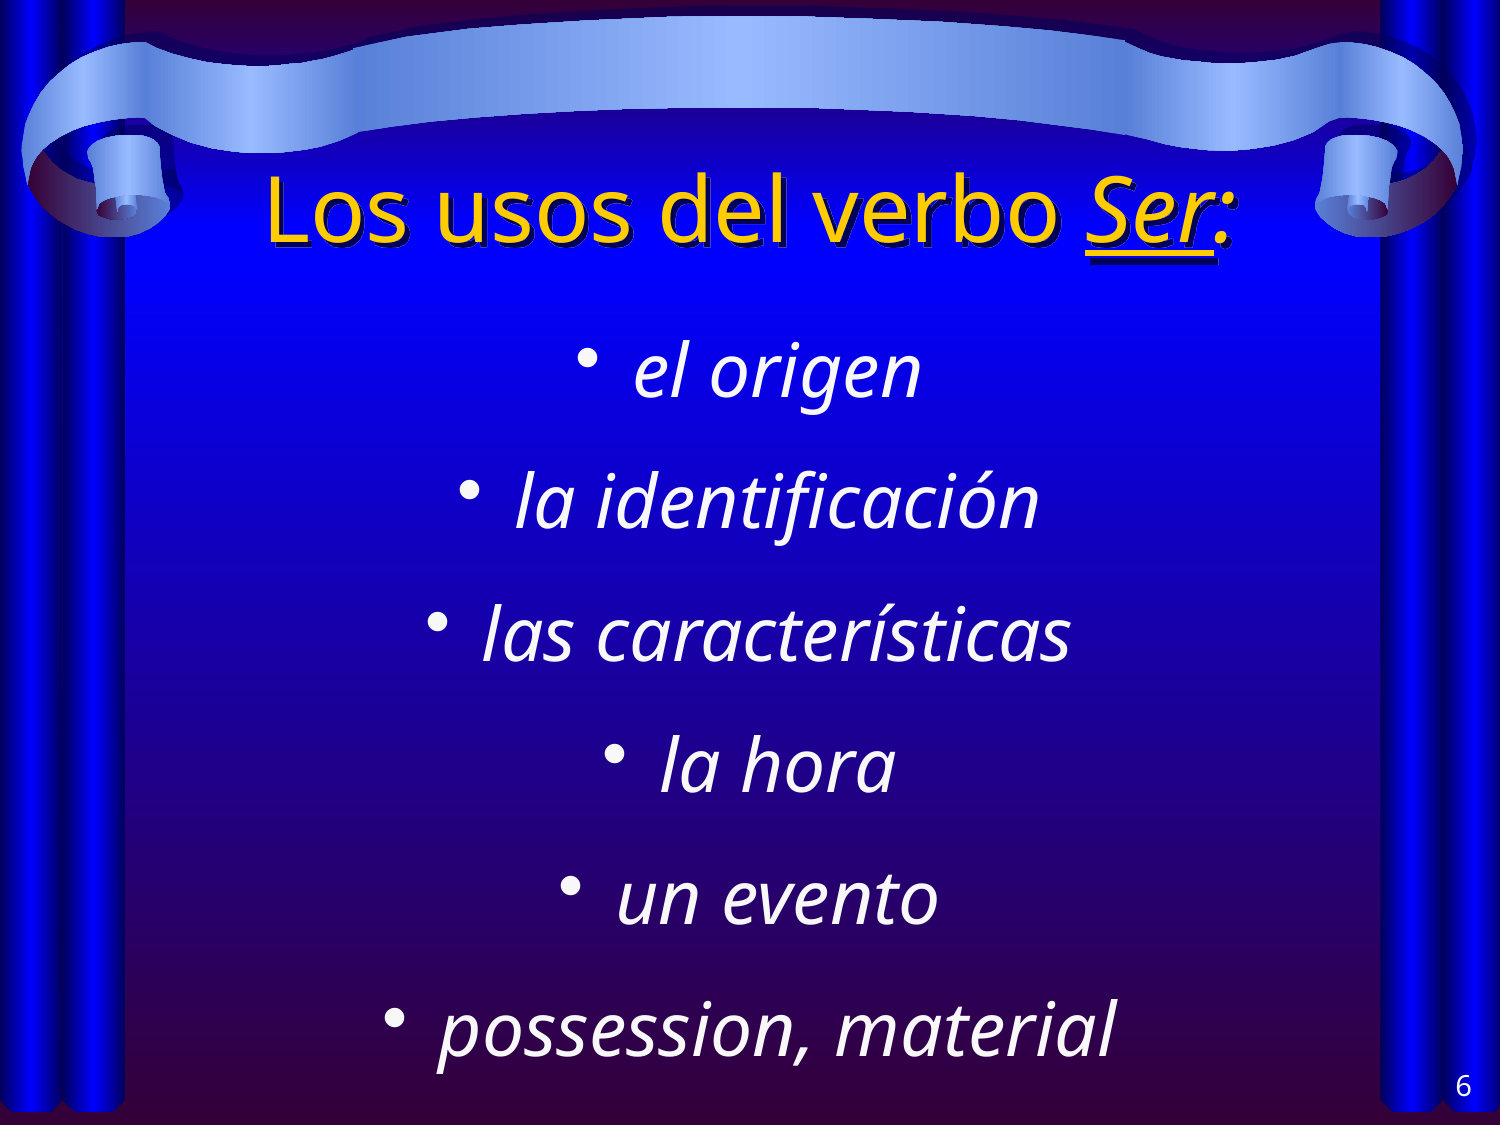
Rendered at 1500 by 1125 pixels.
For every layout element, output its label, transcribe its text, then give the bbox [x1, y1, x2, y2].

title Los usos del verbo Ser: [112, 112, 1388, 300]
slide_number 6 [1187, 1050, 1500, 1125]
list el origen la identificación las características la hora un evento possession, material [287, 287, 1213, 1075]
